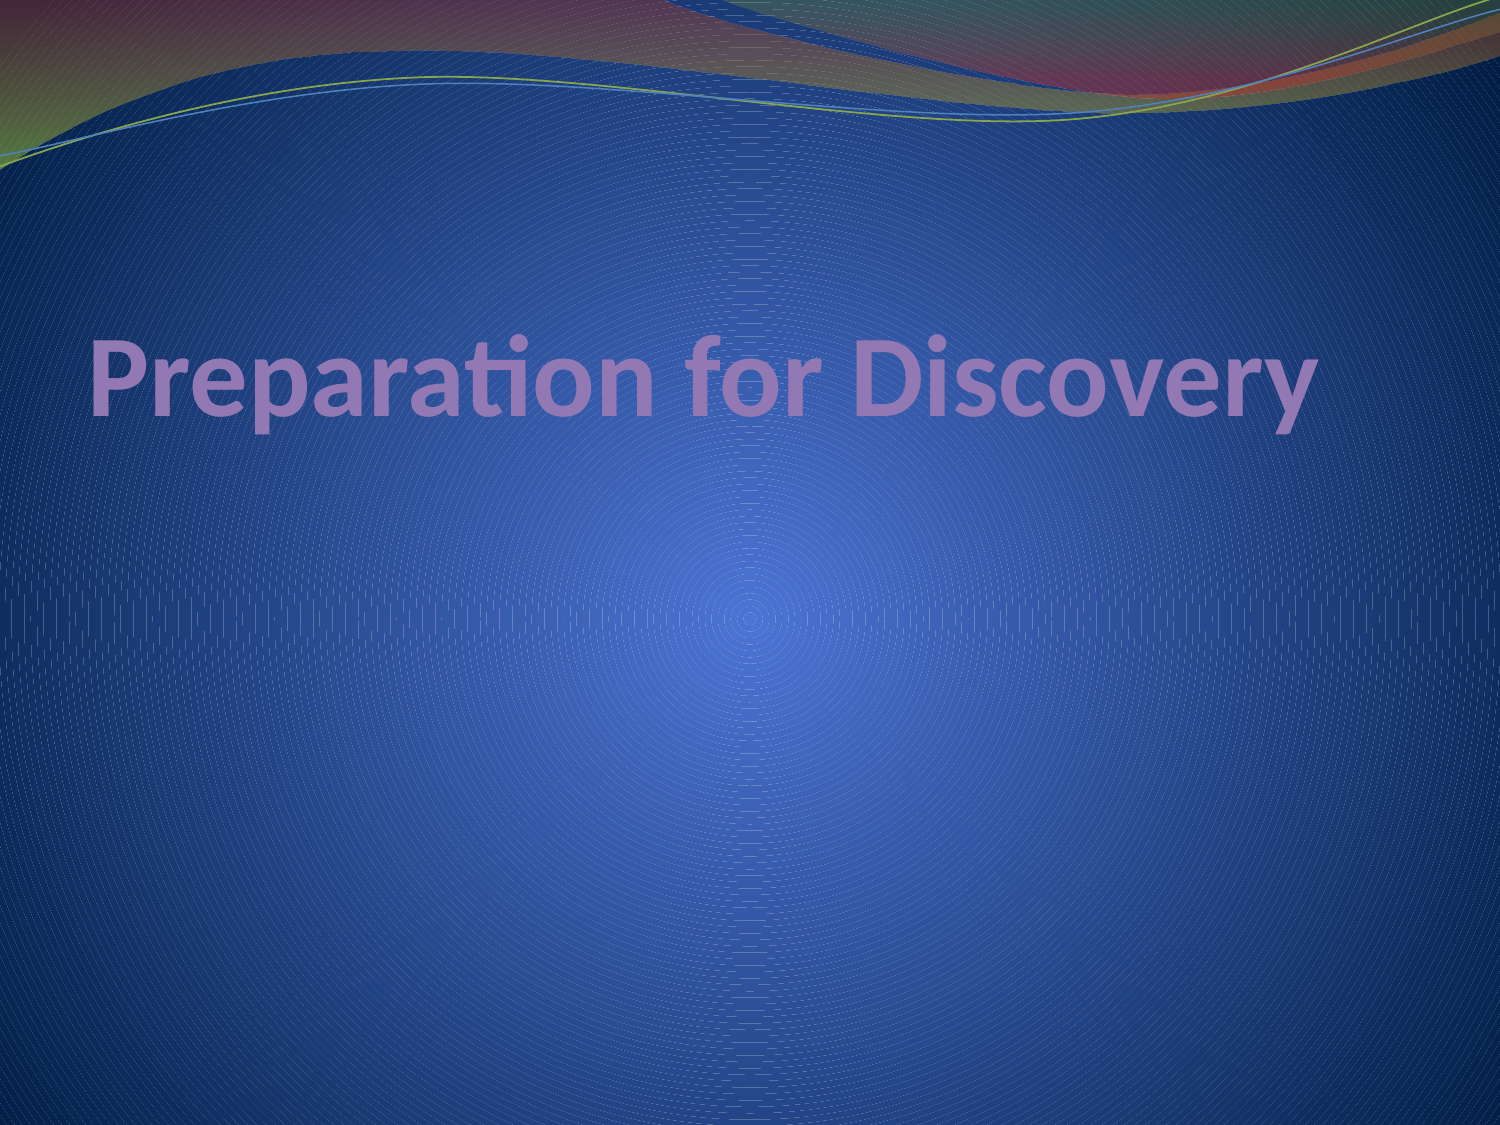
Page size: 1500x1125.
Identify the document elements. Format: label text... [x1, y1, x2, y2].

title Preparation for Discovery [86, 216, 1362, 440]
